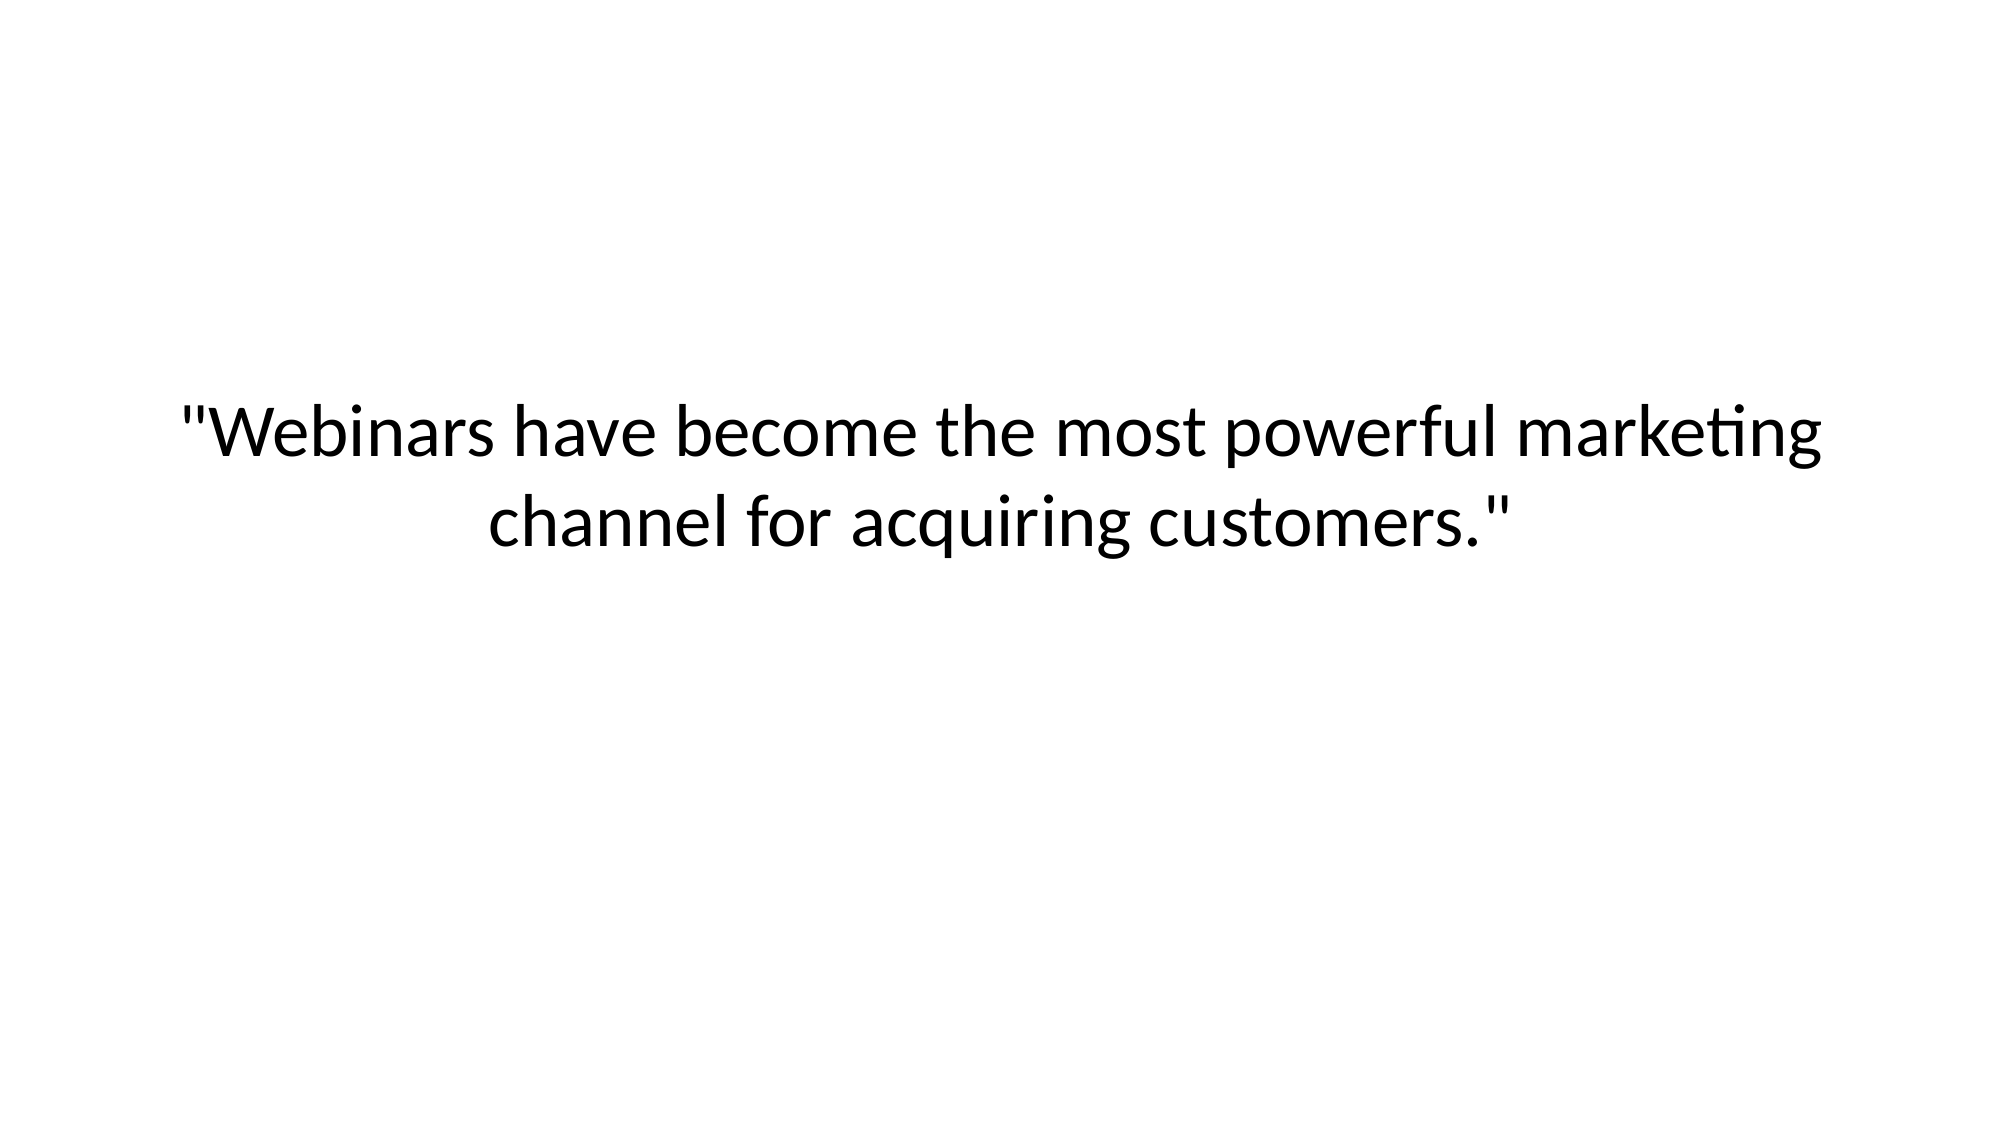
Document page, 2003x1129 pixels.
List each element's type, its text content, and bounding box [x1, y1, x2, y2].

list "Webinars have become the most powerful marketing channel for acquiring customers." [100, 373, 1903, 900]
